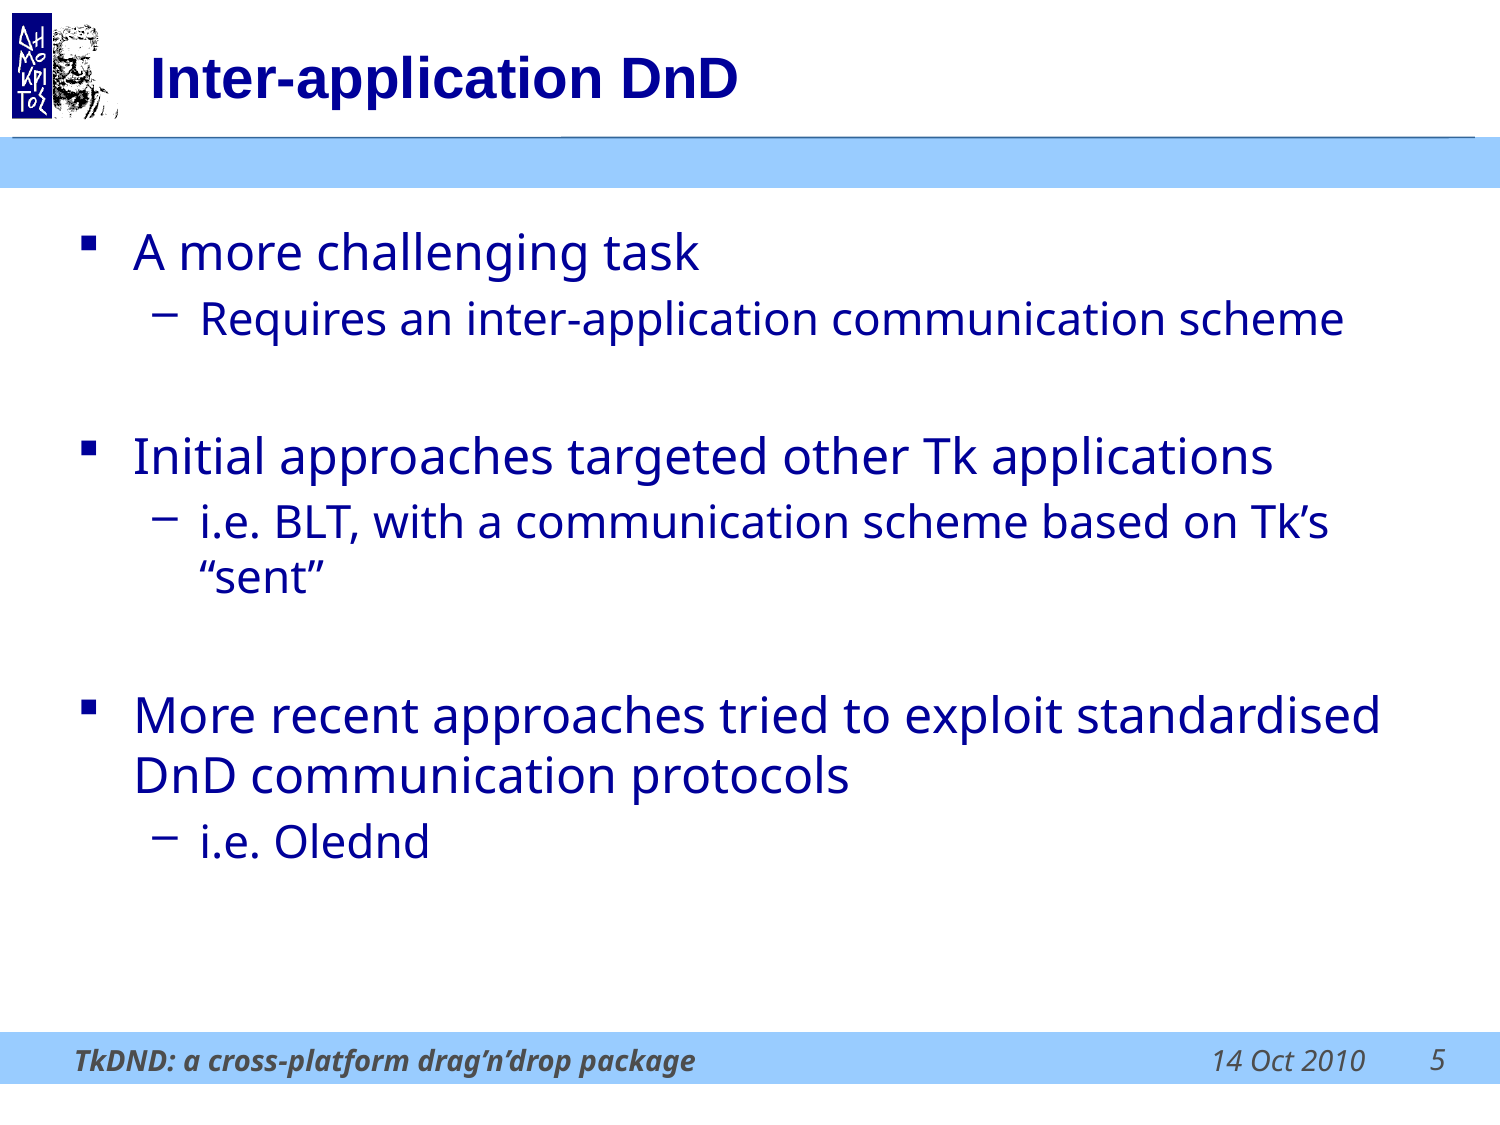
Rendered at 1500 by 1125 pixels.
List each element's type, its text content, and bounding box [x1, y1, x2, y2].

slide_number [1190, 1034, 1381, 1086]
picture [11, 13, 118, 120]
list A more challenging task Requires an inter-application communication scheme Initial approaches targeted other Tk applications i.e. BLT, with a communication scheme based on Tk’s “sent” More recent approaches tried to exploit standardised DnD communication protocols i.e. Olednd [62, 212, 1438, 1001]
slide_number 5 [1399, 1033, 1476, 1084]
title Inter-application DnD [135, 12, 1476, 138]
footer TkDND: a cross-platform drag’n’drop package [58, 1034, 1190, 1086]
